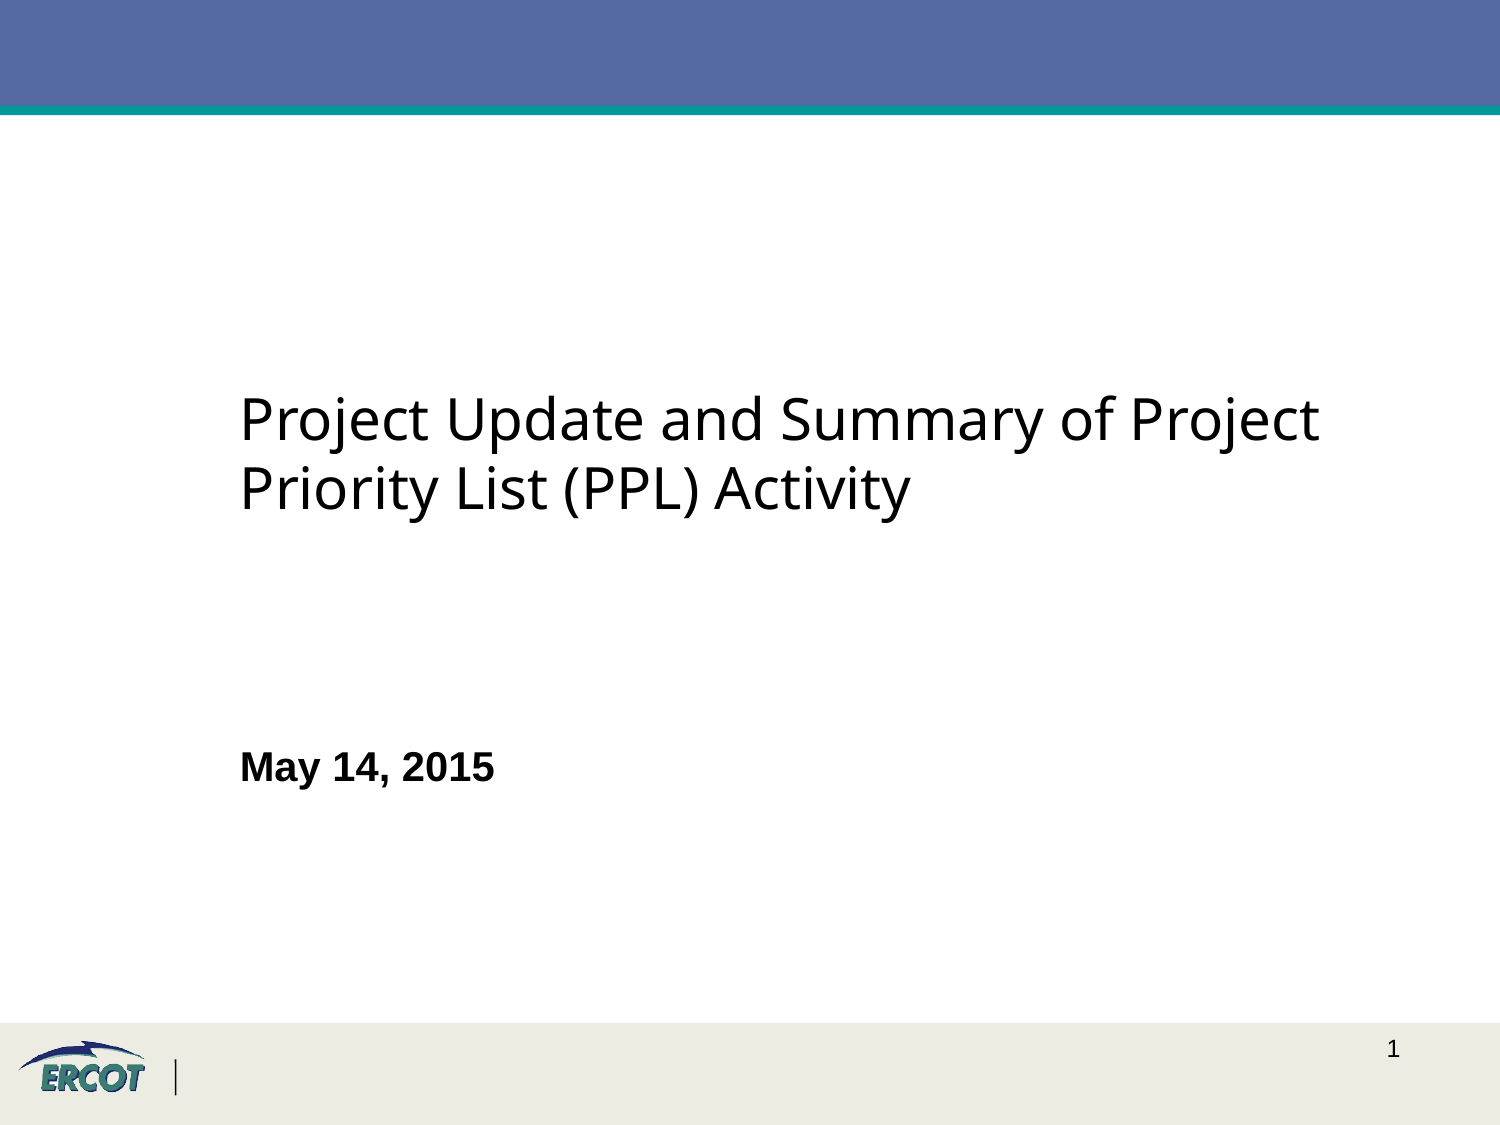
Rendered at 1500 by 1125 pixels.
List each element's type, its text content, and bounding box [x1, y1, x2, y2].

text_box Project Update and Summary of Project Priority List (PPL) Activity [224, 349, 1413, 554]
text_box May 14, 2015 [225, 587, 644, 900]
picture [10, 1031, 151, 1111]
